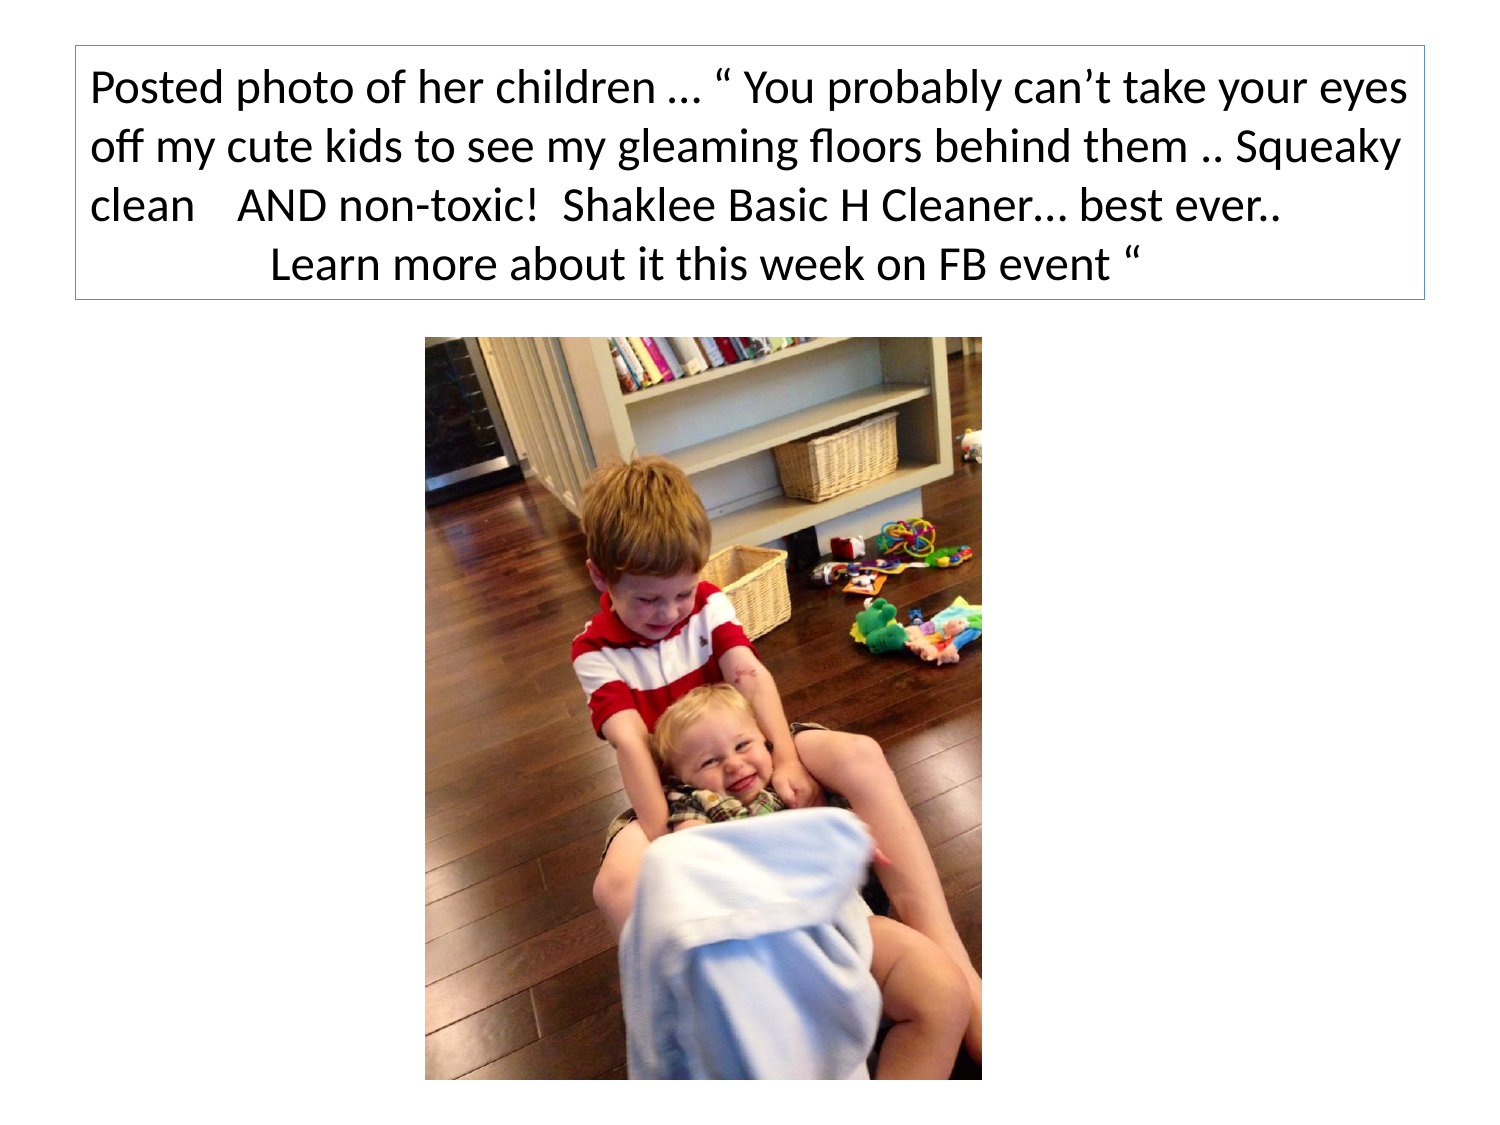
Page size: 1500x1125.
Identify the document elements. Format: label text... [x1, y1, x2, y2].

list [424, 337, 983, 1081]
title Posted photo of her children … “ You probably can’t take your eyes off my cute kids to see my gleaming floors behind them .. Squeaky clean AND non-toxic! Shaklee Basic H Cleaner… best ever.. Learn more about it this week on FB event “ [75, 45, 1425, 300]
